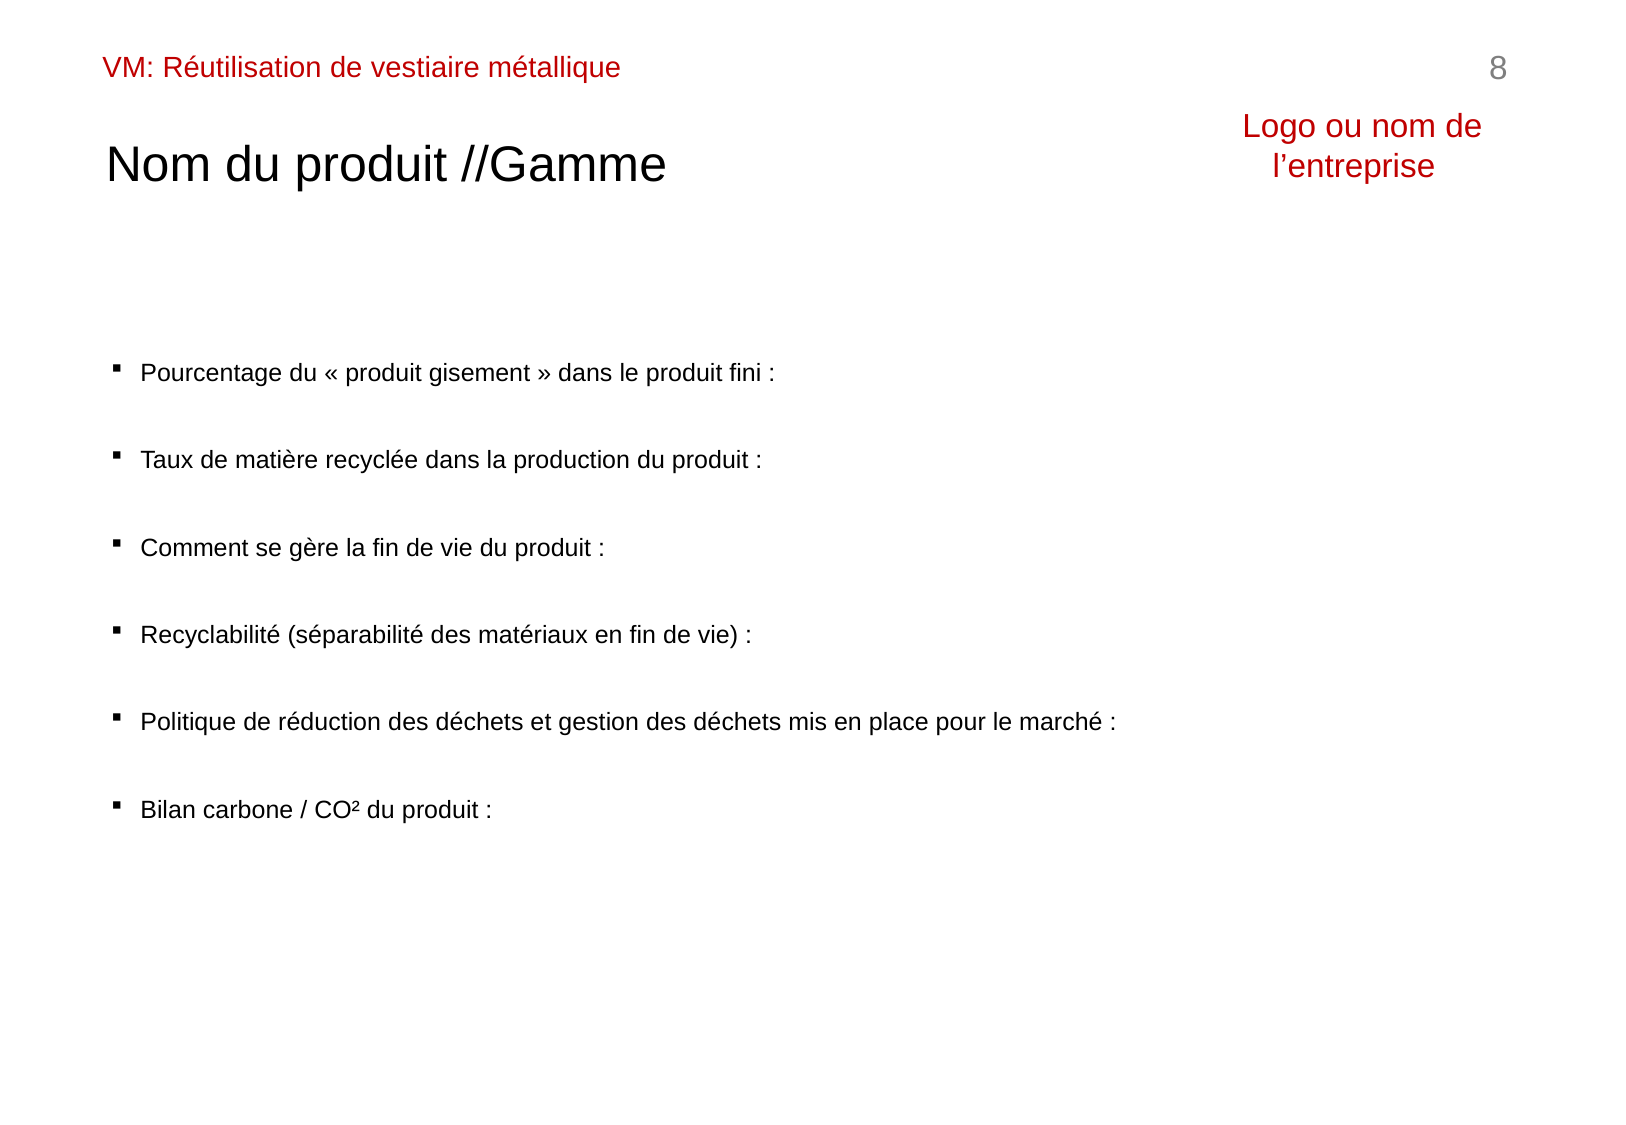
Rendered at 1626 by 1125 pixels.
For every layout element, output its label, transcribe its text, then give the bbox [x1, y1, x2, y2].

text_box Pourcentage du « produit gisement » dans le produit fini : Taux de matière recyclée dans la production du produit : Comment se gère la fin de vie du produit : Recyclabilité (séparabilité des matériaux en fin de vie) : Politique de réduction des déchets et gestion des déchets mis en place pour le marché : Bilan carbone / CO² du produit : [81, 304, 1333, 1067]
slide_number 8 [1426, 19, 1523, 91]
text_box Logo ou nom de l’entreprise [1141, 91, 1567, 197]
title VM: Réutilisation de vestiaire métallique [102, 19, 1426, 109]
list Nom du produit //Gamme [91, 109, 1523, 215]
